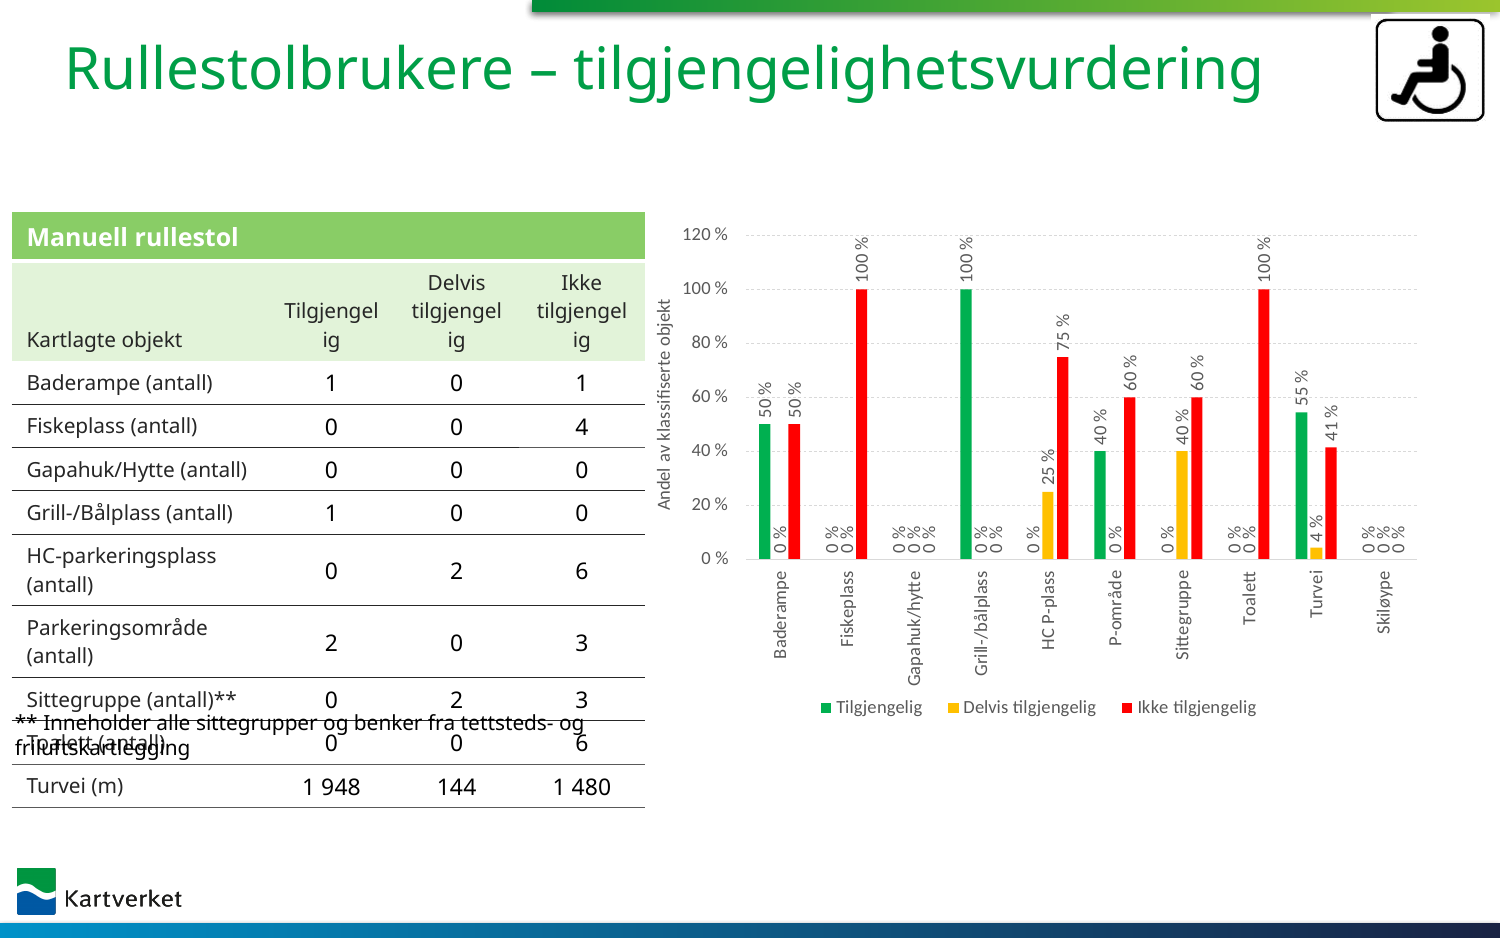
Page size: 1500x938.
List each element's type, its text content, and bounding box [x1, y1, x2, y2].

table_cell Kartlagte objekt [12, 263, 269, 361]
table_cell Fiskeplass (antall) [12, 405, 269, 447]
table_cell 0 [394, 491, 519, 534]
table_cell Ikke tilgjengelig [519, 263, 638, 361]
table_cell 0 [269, 535, 394, 605]
table_cell 4 [519, 405, 638, 447]
picture [1371, 13, 1491, 127]
table_cell 0 [269, 405, 394, 447]
table_cell 6 [519, 535, 638, 605]
table_cell Tilgjengelig [269, 263, 394, 361]
table_cell 0 [394, 405, 519, 447]
table_cell 2 [394, 678, 519, 702]
table_cell 0 [269, 448, 394, 490]
table_cell Turvei (m) [12, 768, 269, 807]
table_cell 0 [394, 606, 519, 677]
table_cell Grill-/Bålplass (antall) [12, 491, 269, 534]
table_cell Sittegruppe (antall)** [12, 678, 269, 702]
table_cell Gapahuk/Hytte (antall) [12, 448, 269, 490]
table_cell 1 [269, 361, 394, 404]
table_cell 0 [519, 491, 638, 534]
table_cell 1 [519, 361, 638, 404]
text_box ** Inneholder alle sittegrupper og benker fra tettsteds- og friluftskartlegging [0, 702, 745, 768]
table_cell 2 [269, 606, 394, 677]
table_cell 3 [519, 606, 638, 677]
table_cell 0 [394, 448, 519, 490]
table_cell Parkeringsområde (antall) [12, 606, 269, 677]
table_cell 1 480 [519, 768, 645, 807]
table_cell HC-parkeringsplass (antall) [12, 535, 269, 605]
text_box Rullestolbrukere – tilgjengelighetsvurdering [49, 12, 1372, 109]
table_cell 3 [519, 678, 638, 702]
table_cell 2 [394, 535, 519, 605]
table_cell 144 [394, 768, 519, 807]
table_header Manuell rullestol [12, 212, 645, 259]
table_cell Delvis tilgjengelig [394, 263, 519, 361]
picture [643, 218, 1427, 728]
table_cell 0 [394, 361, 519, 404]
table_cell 0 [519, 448, 638, 490]
table_cell 0 [269, 678, 394, 702]
table_cell Baderampe (antall) [12, 361, 269, 404]
table_cell 1 948 [269, 768, 394, 807]
table_cell 1 [269, 491, 394, 534]
